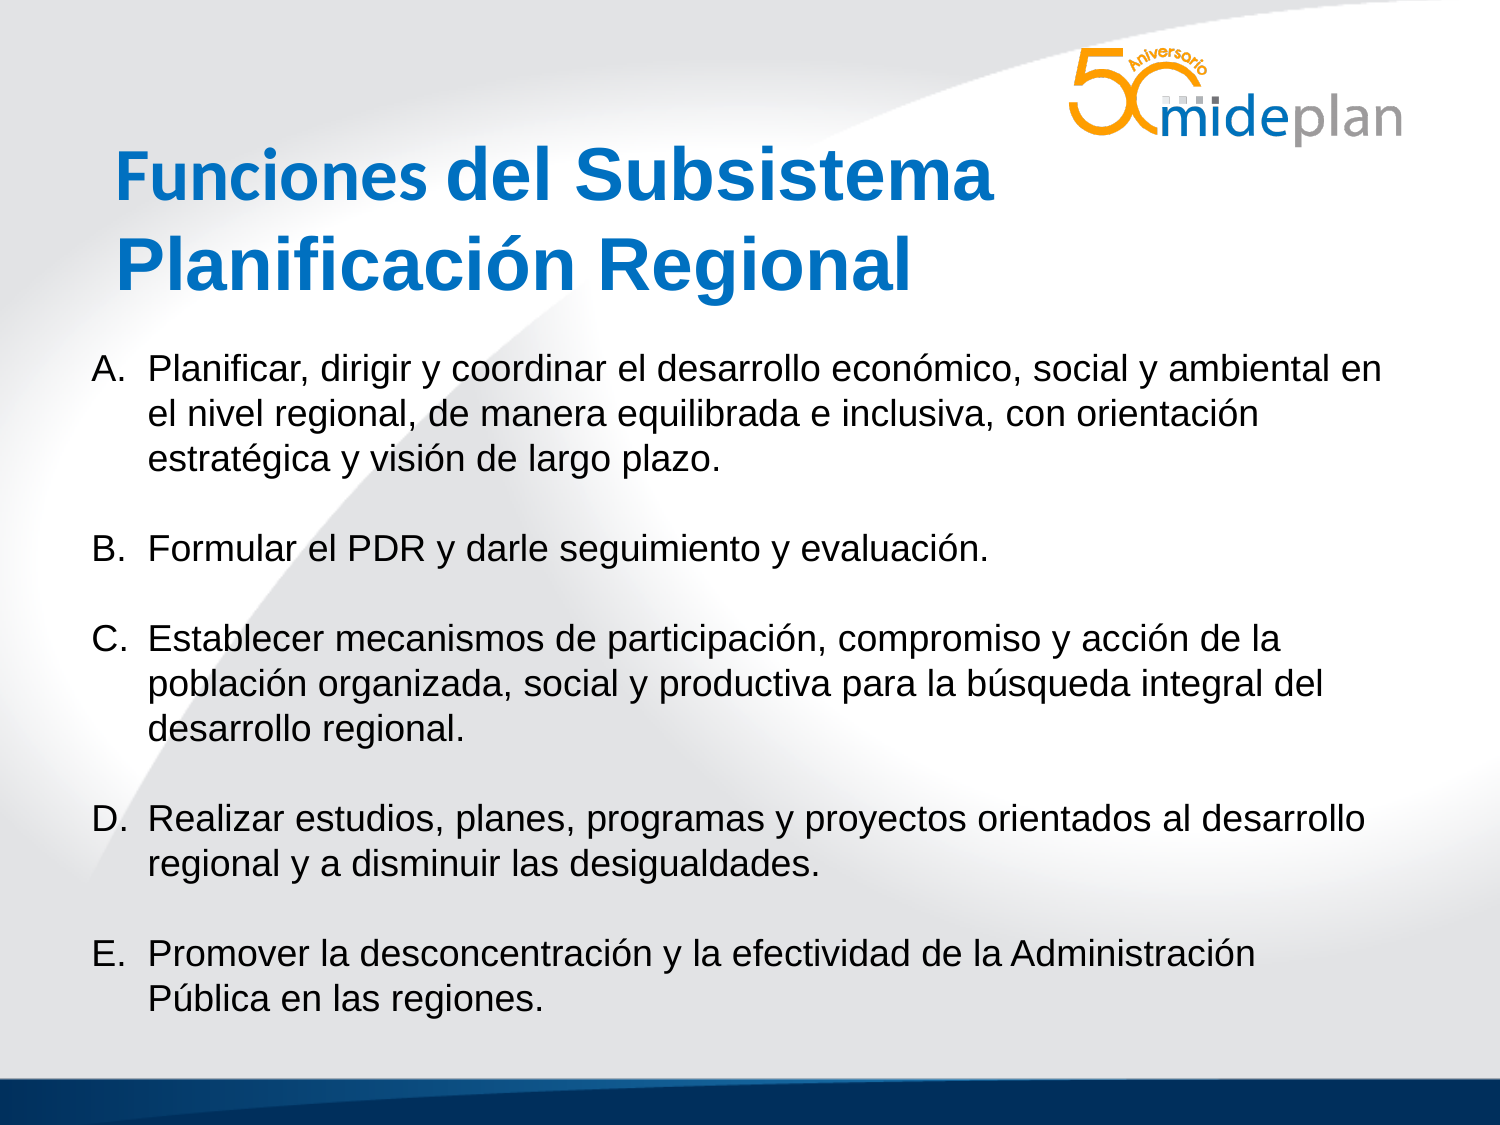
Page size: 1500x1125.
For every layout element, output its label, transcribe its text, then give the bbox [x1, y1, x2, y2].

text_box Planificar, dirigir y coordinar el desarrollo económico, social y ambiental en el nivel regional, de manera equilibrada e inclusiva, con orientación estratégica y visión de largo plazo. Formular el PDR y darle seguimiento y evaluación. Establecer mecanismos de participación, compromiso y acción de la población organizada, social y productiva para la búsqueda integral del desarrollo regional. Realizar estudios, planes, programas y proyectos orientados al desarrollo regional y a disminuir las desigualdades. Promover la desconcentración y la efectividad de la Administración Pública en las regiones. [76, 336, 1400, 1072]
picture [0, 1070, 1500, 1125]
picture [1045, 30, 1425, 150]
text_box Funciones del Subsistema Planificación Regional [100, 163, 1317, 268]
